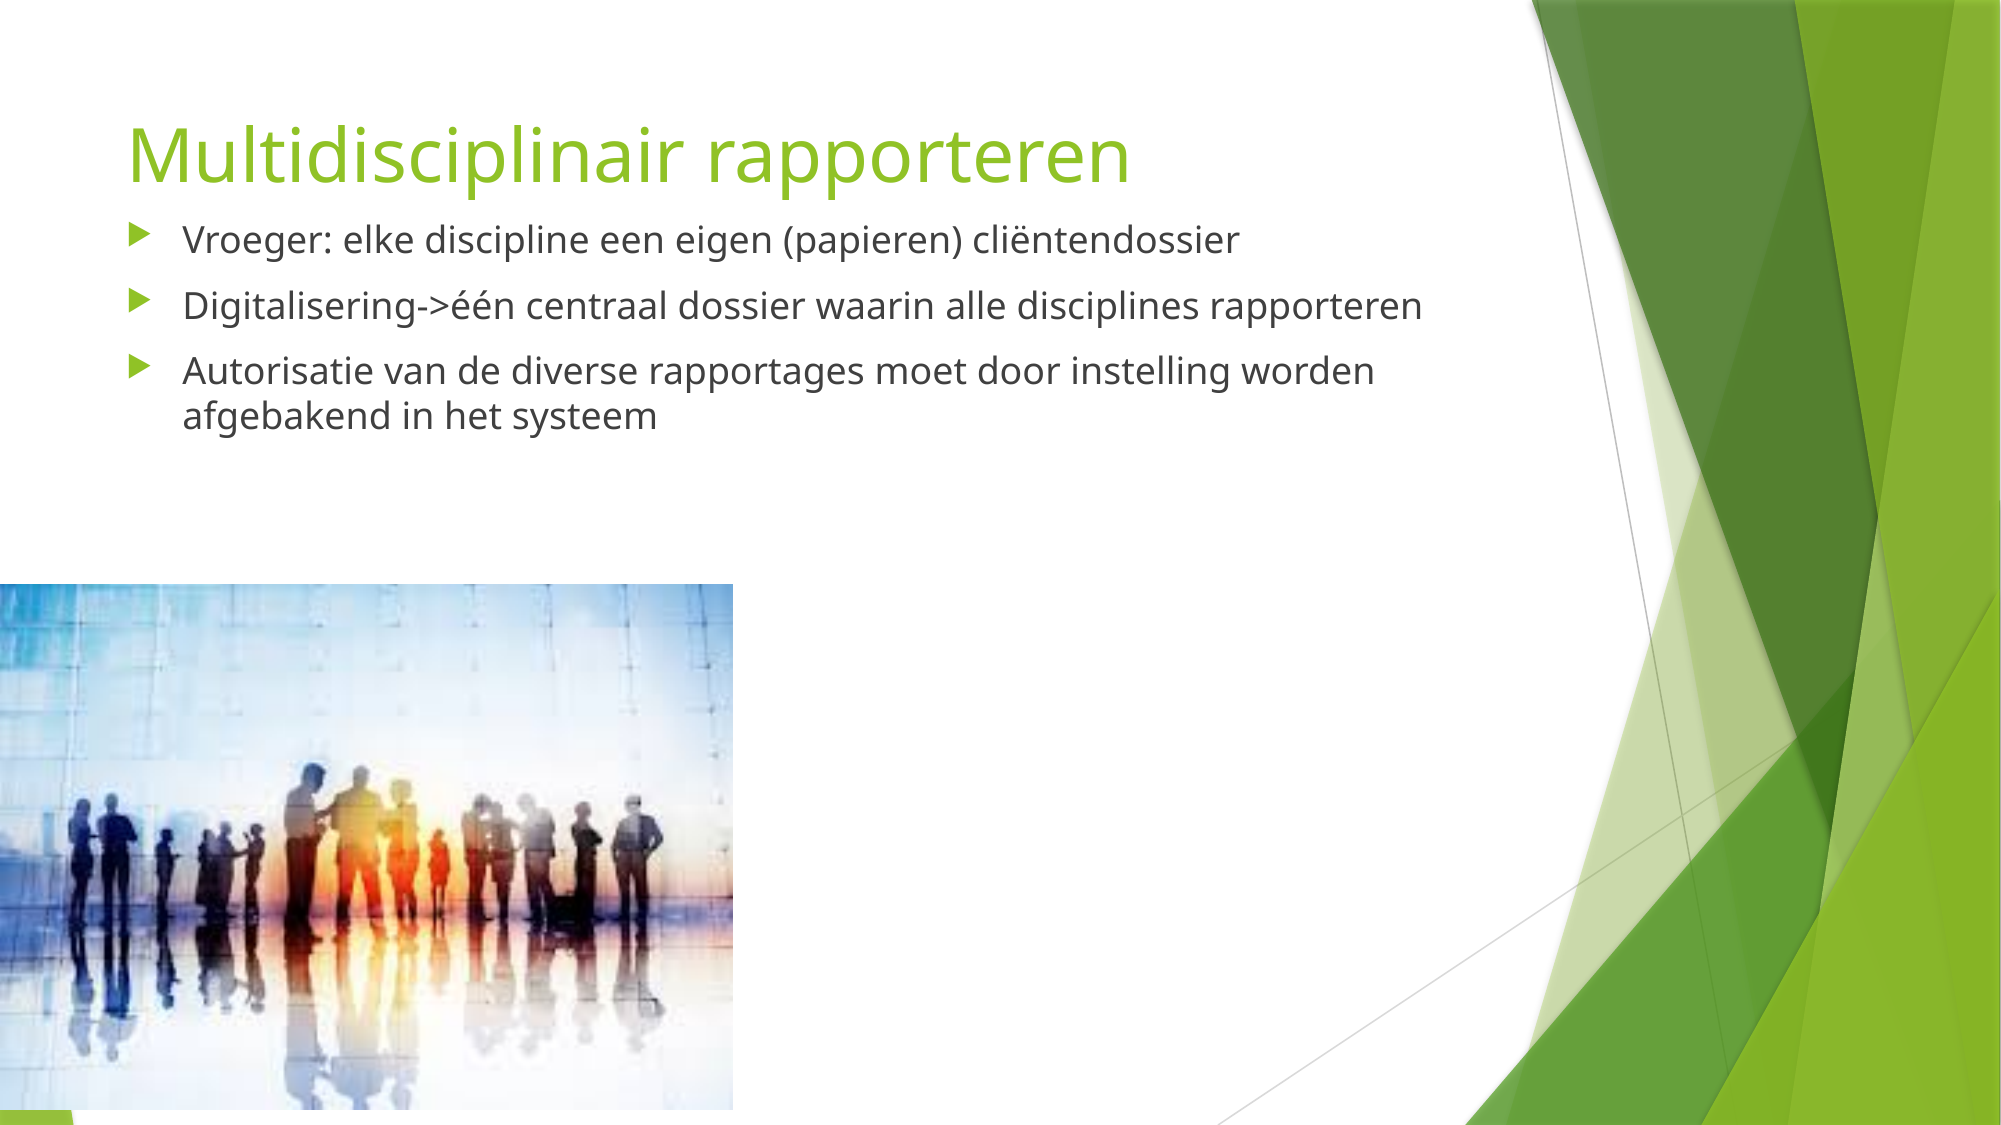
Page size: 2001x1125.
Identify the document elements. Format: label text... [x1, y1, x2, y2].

picture [0, 583, 734, 1111]
title Multidisciplinair rapporteren [111, 99, 1522, 208]
list Vroeger: elke discipline een eigen (papieren) cliëntendossier Digitalisering->één centraal dossier waarin alle disciplines rapporteren Autorisatie van de diverse rapportages moet door instelling worden afgebakend in het systeem [111, 208, 1522, 845]
